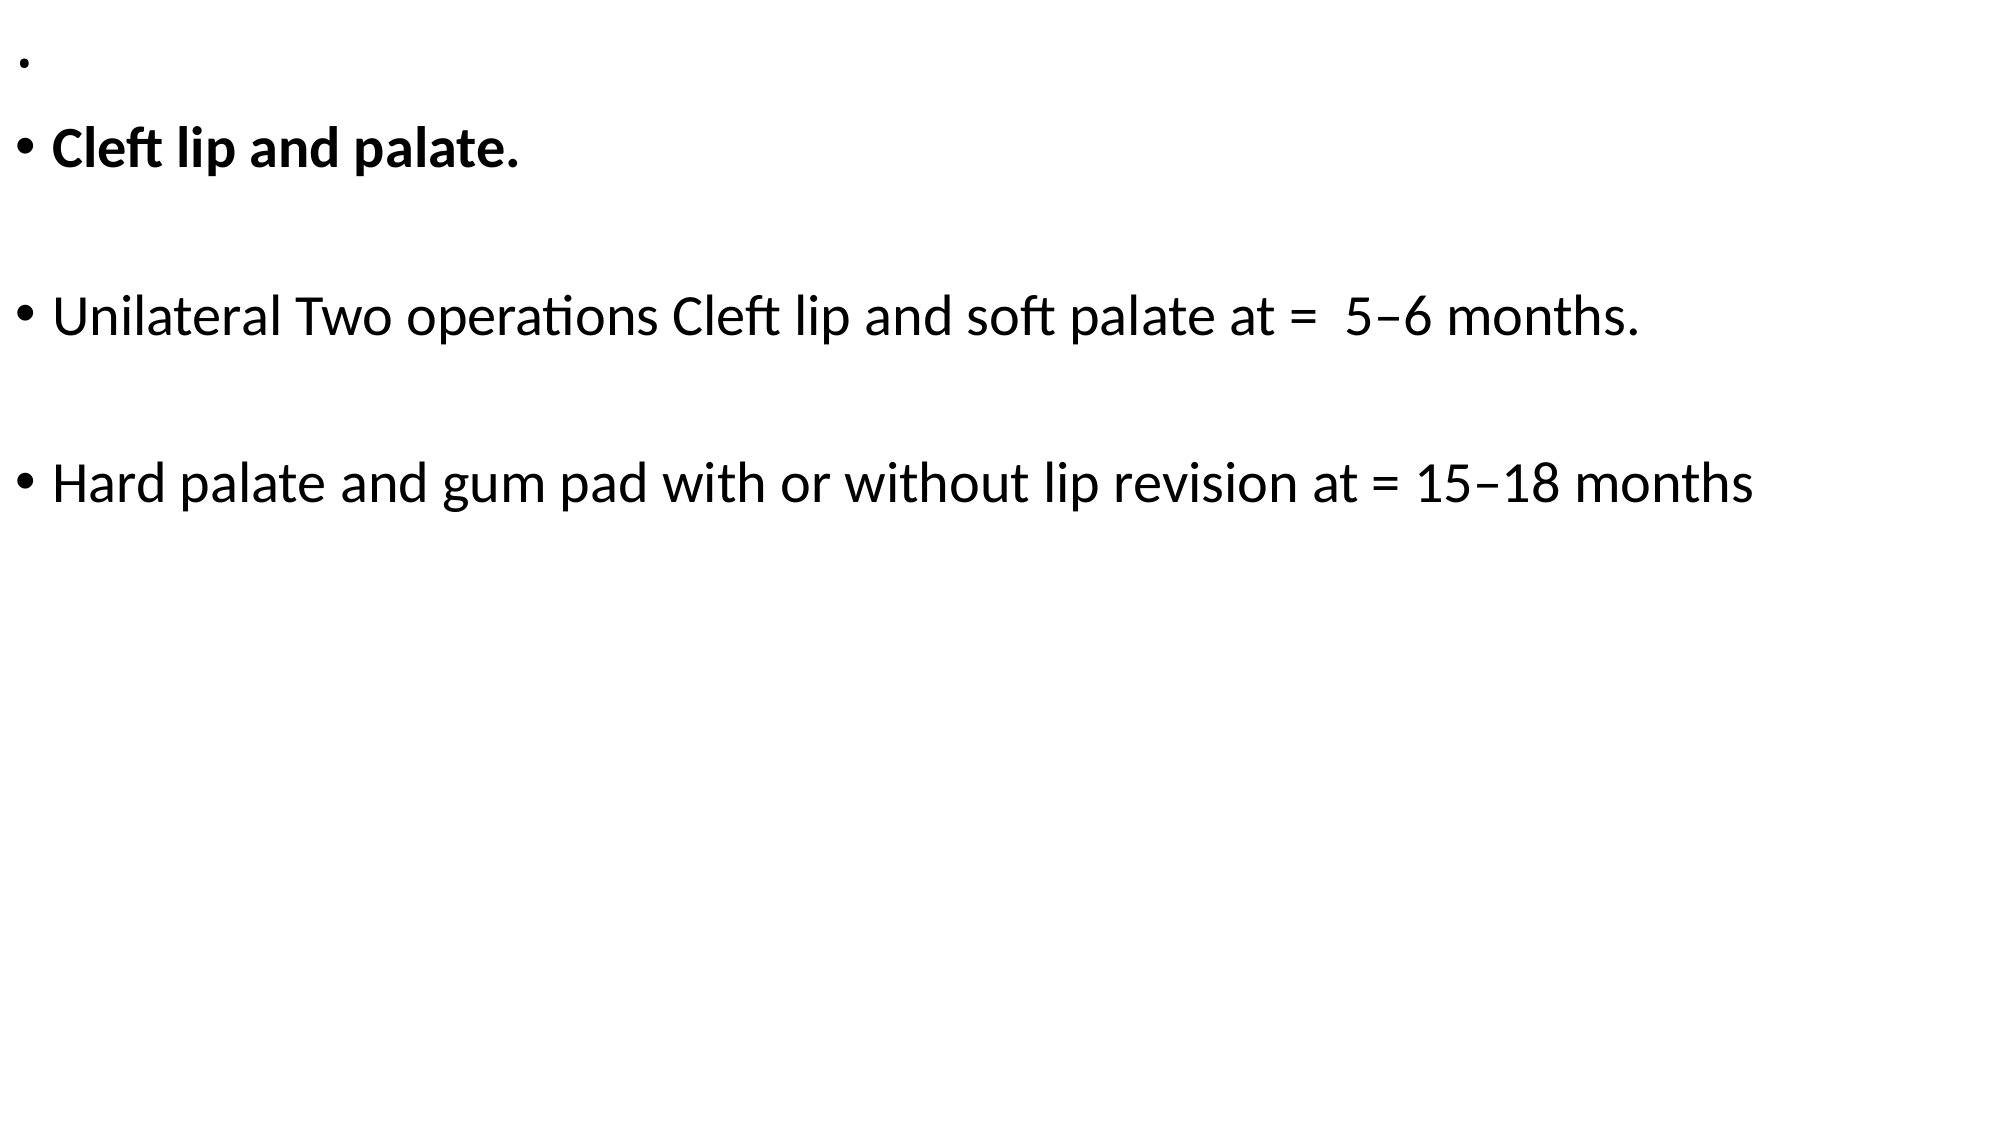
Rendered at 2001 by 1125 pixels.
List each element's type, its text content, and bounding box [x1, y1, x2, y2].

title . [0, 0, 1863, 91]
list Cleft lip and palate. Unilateral Two operations Cleft lip and soft palate at = 5–6 months. Hard palate and gum pad with or without lip revision at = 15–18 months [0, 109, 2000, 1125]
